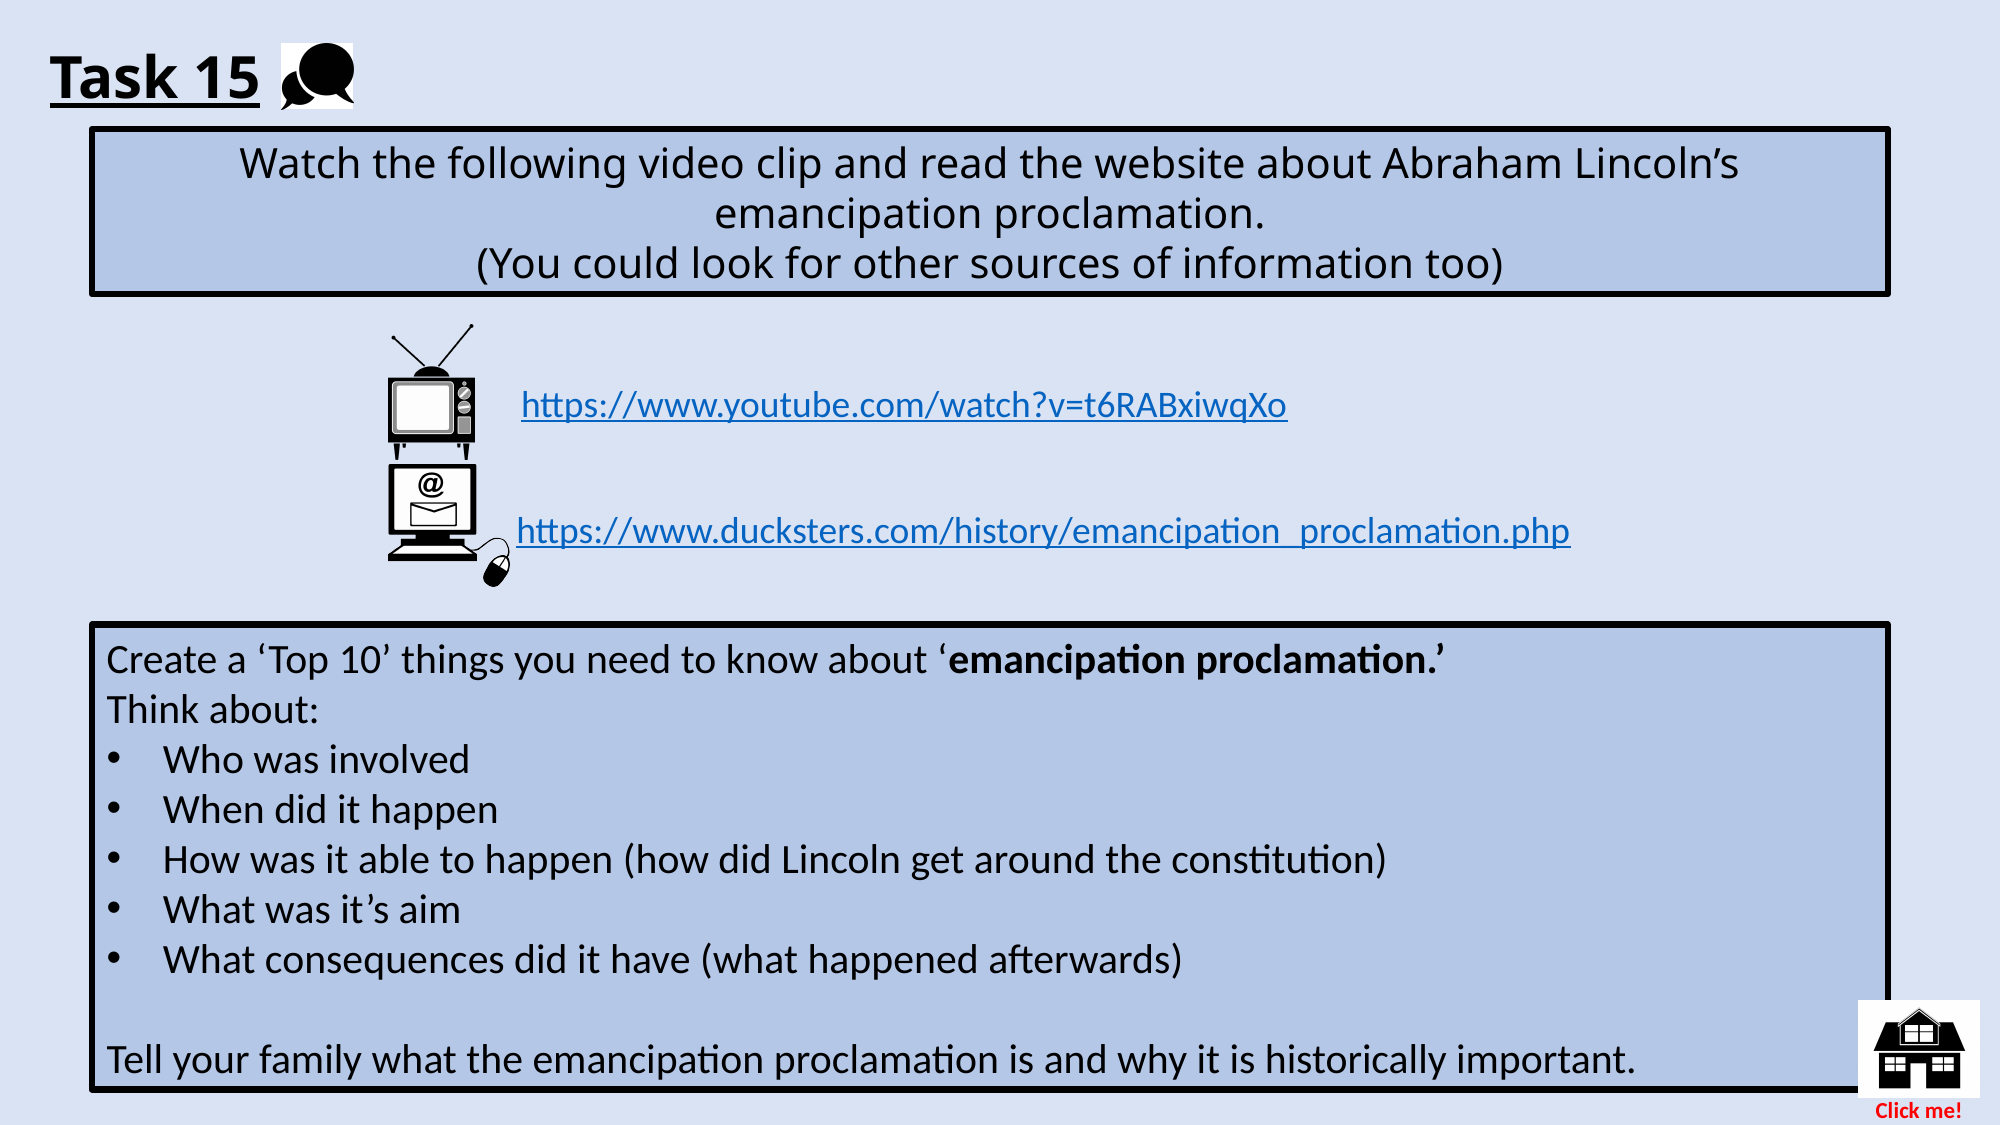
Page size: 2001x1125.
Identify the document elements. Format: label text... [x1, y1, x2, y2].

text_box Task 15 [34, 33, 502, 118]
picture [281, 43, 354, 110]
text_box https://www.ducksters.com/history/emancipation_proclamation.php [510, 498, 1678, 558]
text_box https://www.youtube.com/watch?v=t6RABxiwqXo [506, 369, 1303, 433]
text_box Click me! [1858, 1098, 1980, 1125]
text_box Watch the following video clip and read the website about Abraham Lincoln’s emancipation proclamation. (You could look for other sources of information too) [91, 129, 1888, 294]
picture [388, 324, 475, 460]
text_box Create a ‘Top 10’ things you need to know about ‘emancipation proclamation.’ Think about: Who was involved When did it happen How was it able to happen (how did Lincoln get around the constitution) What was it’s aim What consequences did it have (what happened afterwards) Tell your family what the emancipation proclamation is and why it is historically important. [91, 624, 1888, 1090]
picture [1858, 1000, 1980, 1098]
picture [388, 464, 510, 587]
